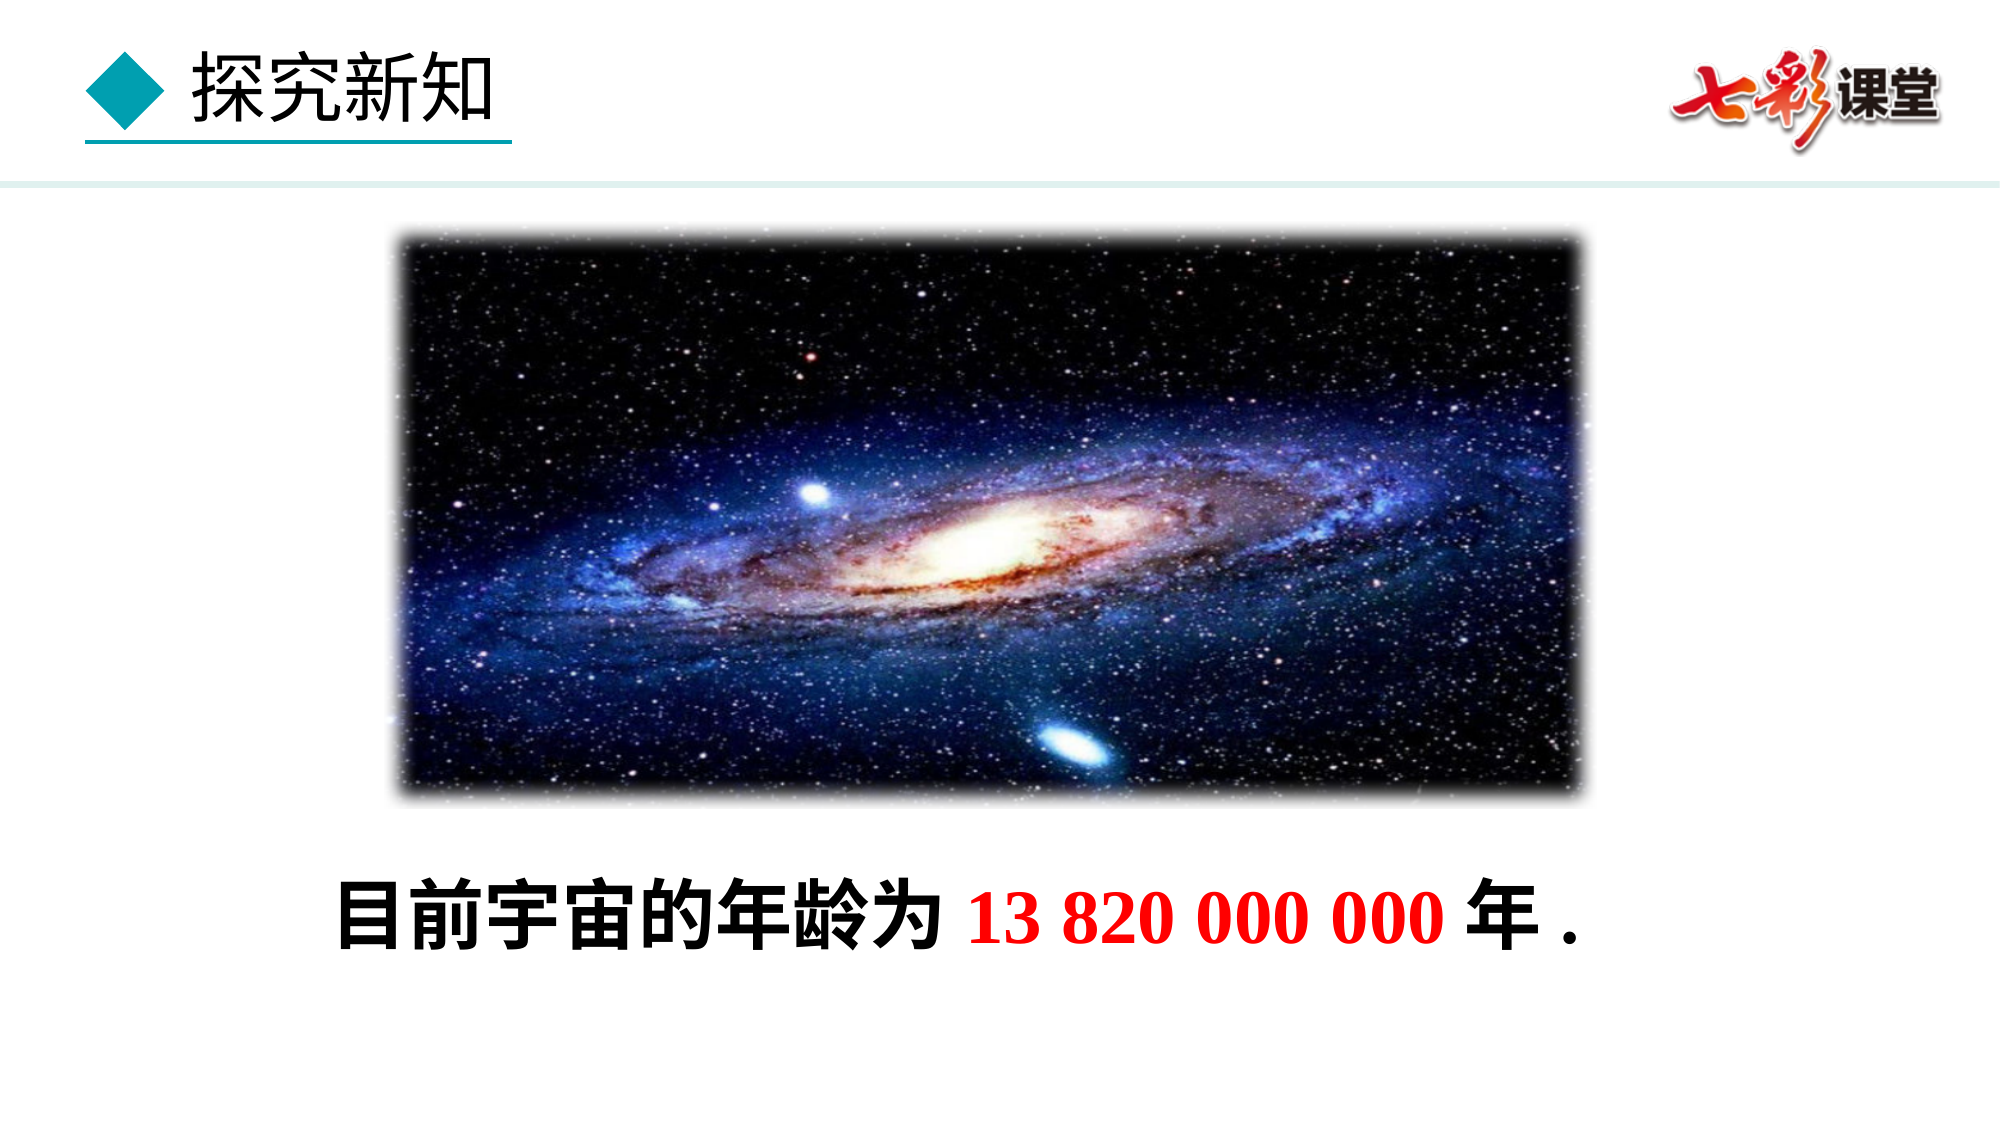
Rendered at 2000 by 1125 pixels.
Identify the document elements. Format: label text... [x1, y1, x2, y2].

picture [384, 221, 1597, 810]
text_box 目前宇宙的年龄为13 820 000 000年. [310, 856, 1858, 969]
picture [1666, 42, 1948, 157]
